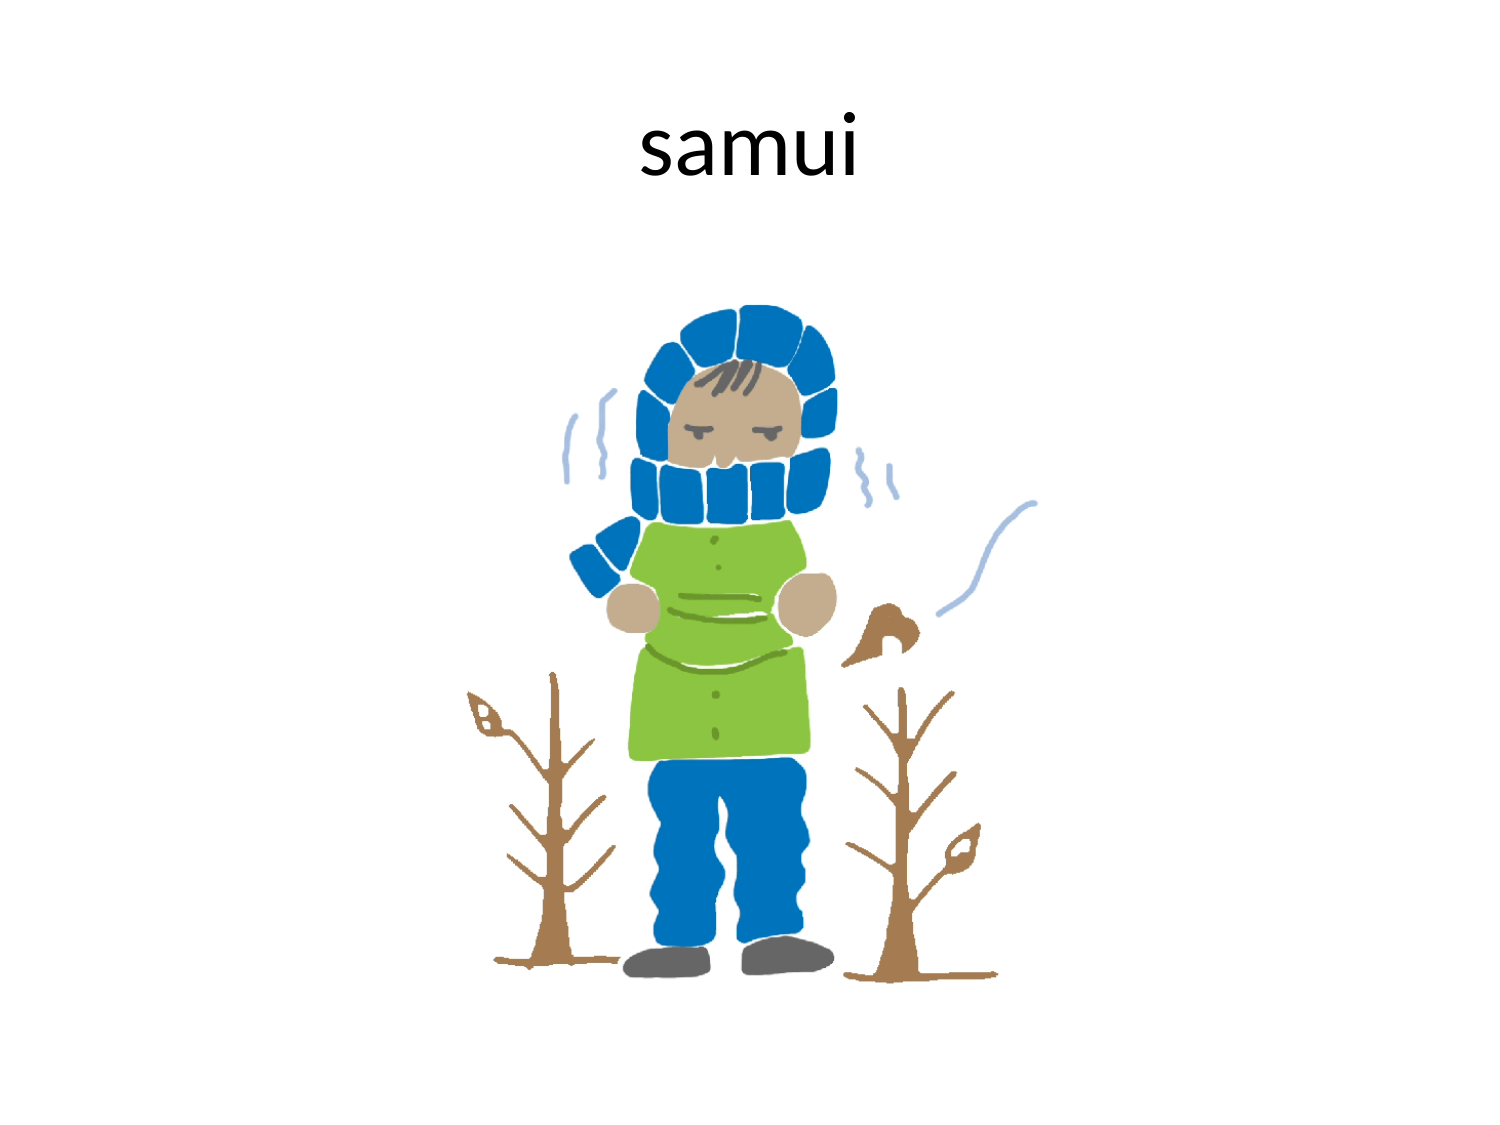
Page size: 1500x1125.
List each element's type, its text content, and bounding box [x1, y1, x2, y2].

title samui [75, 45, 1425, 233]
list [237, 262, 1263, 1006]
